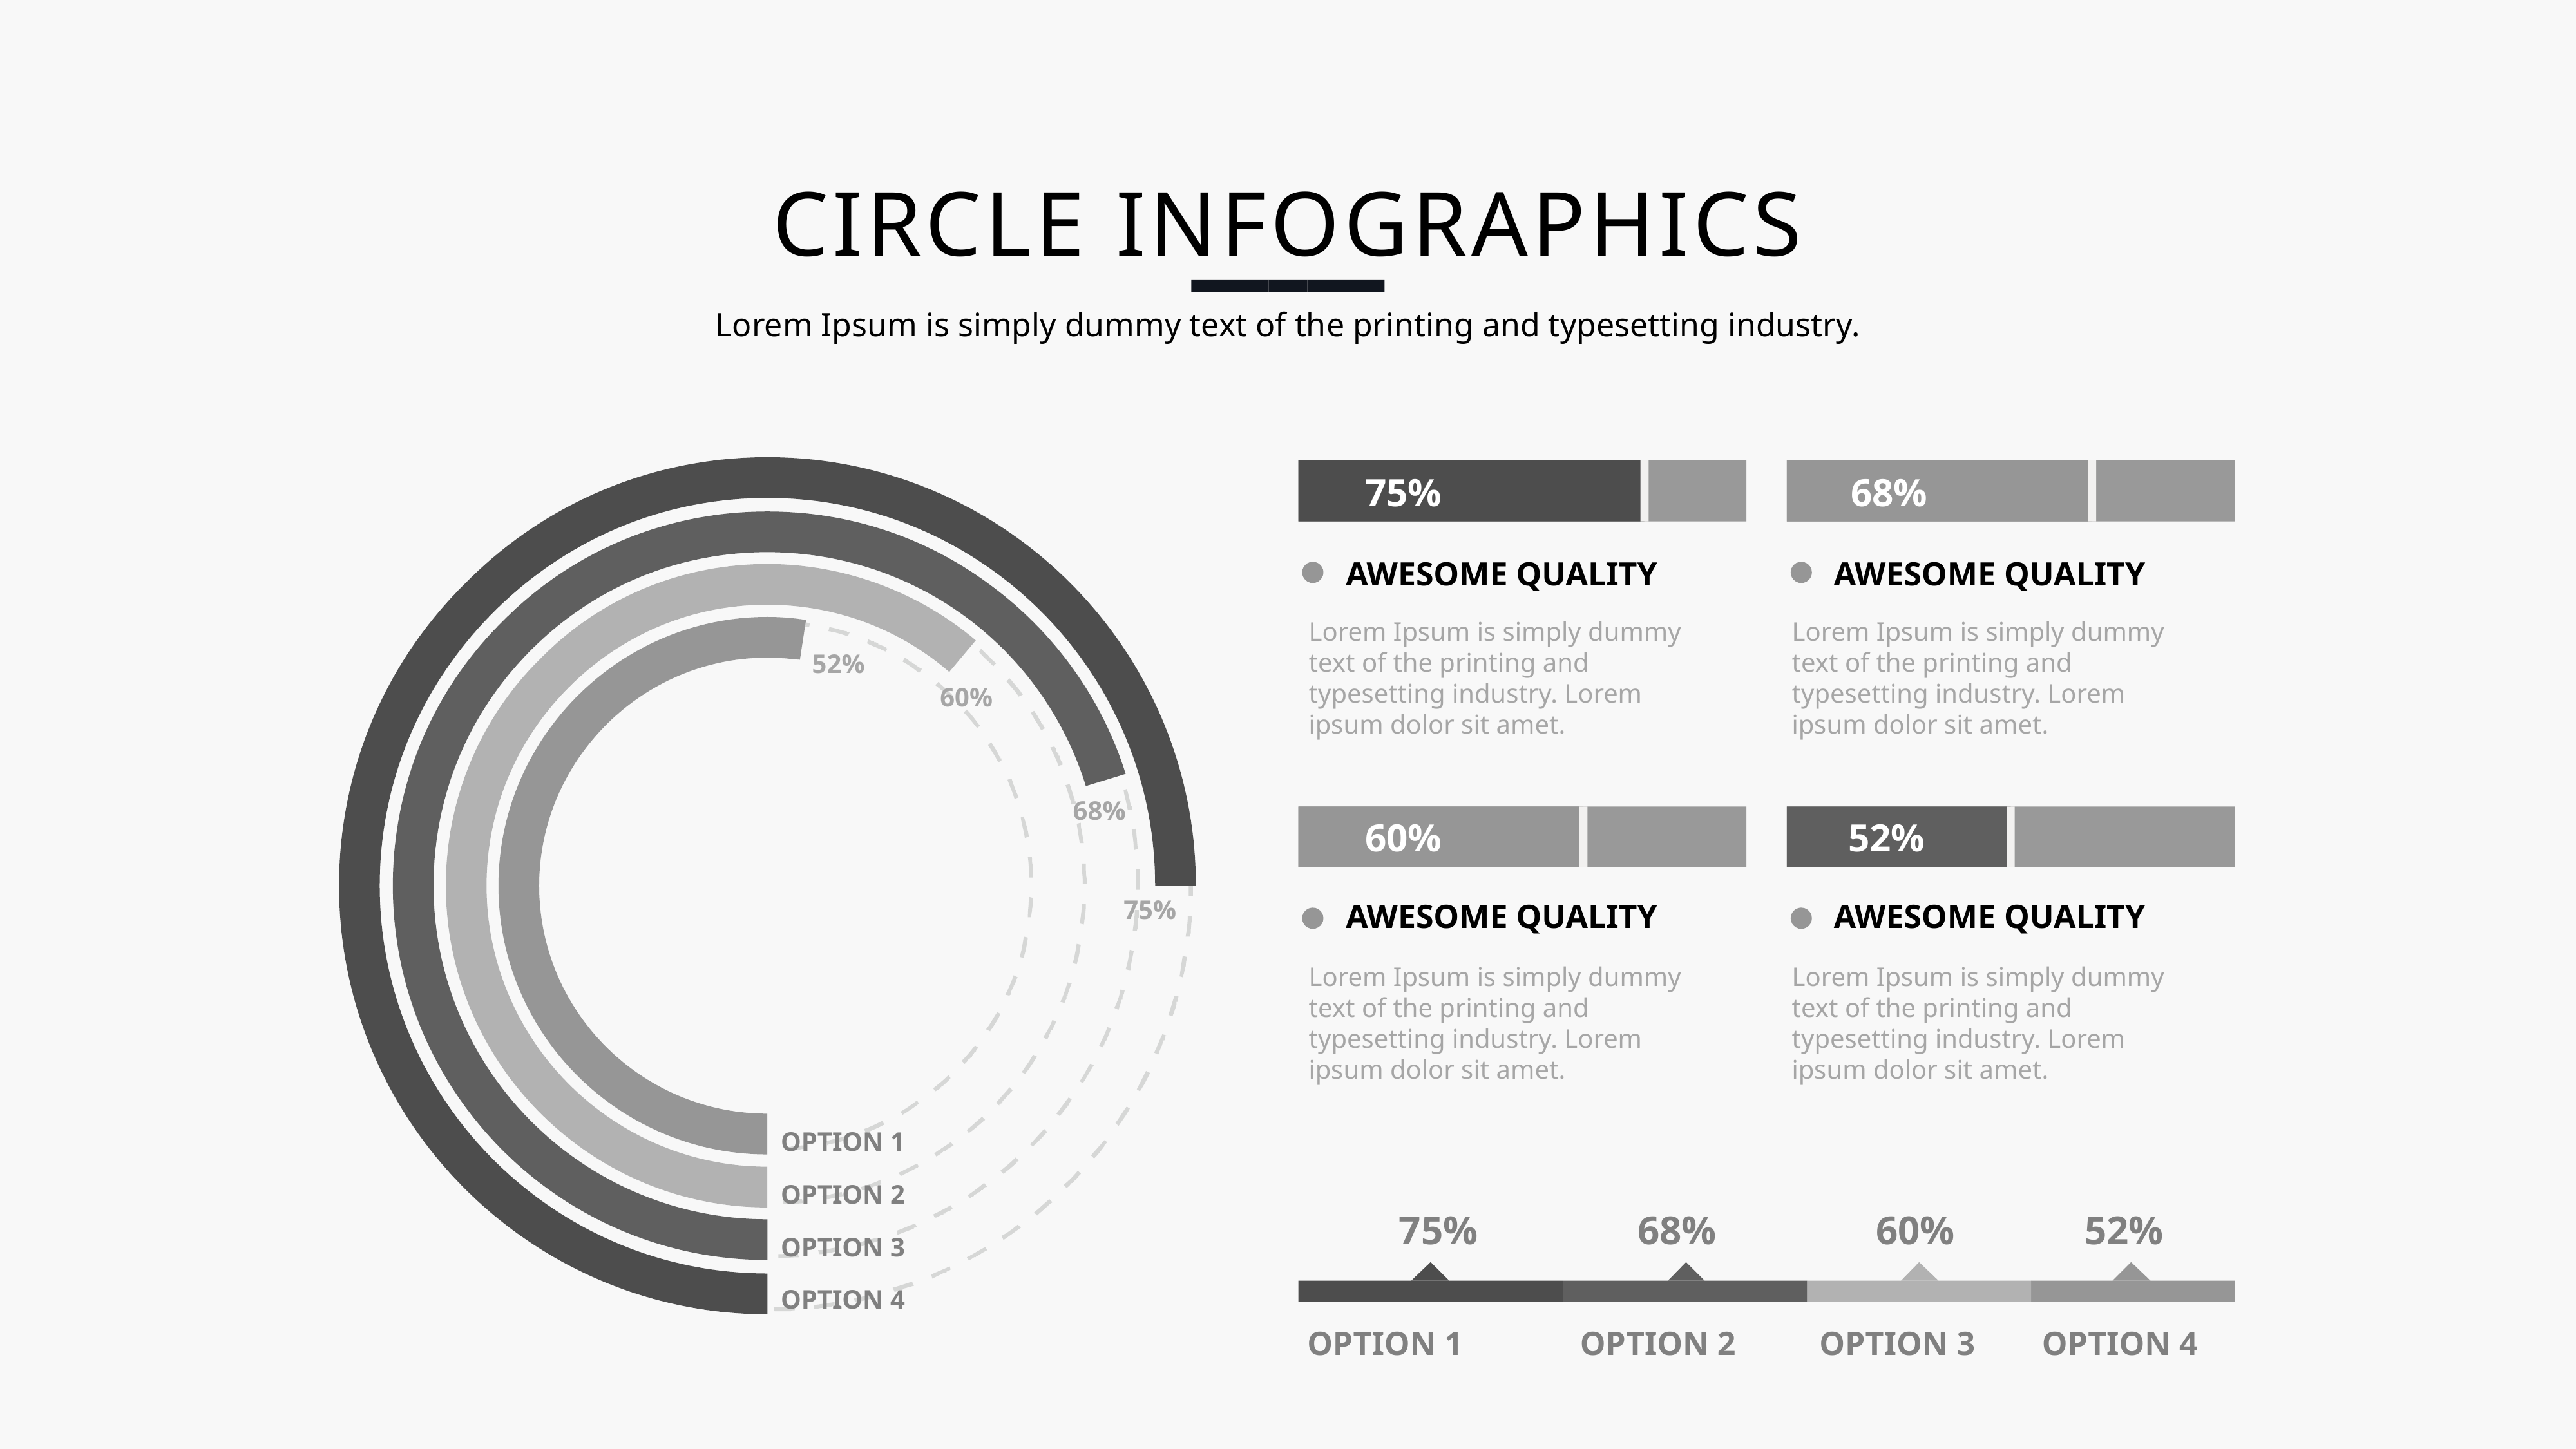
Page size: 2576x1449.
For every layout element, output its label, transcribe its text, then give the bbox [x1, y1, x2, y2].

text_box Lorem Ipsum is simply dummy text of the printing and typesetting industry. [506, 299, 2070, 348]
text_box [961, 1045, 978, 1064]
text_box 75% [1123, 893, 1240, 925]
text_box [1064, 1170, 1081, 1188]
text_box 60% [940, 681, 1056, 712]
text_box [1588, 806, 1747, 867]
text_box [1080, 904, 1086, 925]
text_box [986, 1012, 1001, 1032]
text_box [1640, 460, 1649, 522]
text_box [1168, 996, 1179, 1016]
text_box [1298, 1280, 1563, 1302]
text_box [828, 627, 850, 636]
text_box 52% [812, 647, 928, 679]
text_box [964, 712, 980, 728]
text_box [1114, 989, 1125, 1010]
text_box [1082, 863, 1087, 884]
text_box [2007, 806, 2015, 867]
text_box Lorem Ipsum is simply dummy text of the printing and typesetting industry. Lorem ipsum dolor sit amet. [1285, 949, 1718, 1090]
text_box [1563, 1280, 1808, 1302]
text_box 52% [1848, 814, 1965, 860]
text_box [1302, 908, 1323, 929]
text_box [934, 1142, 954, 1157]
text_box [498, 616, 806, 1155]
text_box [1022, 1054, 1037, 1074]
text_box [1080, 1063, 1094, 1083]
text_box [1000, 1157, 1019, 1174]
text_box [1027, 857, 1033, 878]
text_box [1411, 1262, 1449, 1281]
text_box [935, 682, 940, 689]
text_box [1099, 1027, 1112, 1048]
text_box AWESOME QUALITY [1346, 896, 1694, 935]
text_box [339, 457, 1187, 1314]
text_box [1065, 784, 1073, 805]
text_box [1791, 908, 1812, 929]
text_box [1154, 1034, 1167, 1055]
text_box [1136, 869, 1140, 890]
text_box [996, 1087, 1013, 1106]
text_box [1001, 1224, 1021, 1240]
text_box Lorem Ipsum is simply dummy text of the printing and typesetting industry. Lorem ipsum dolor sit amet. [1285, 603, 1718, 744]
text_box [966, 1117, 986, 1133]
text_box [2112, 1262, 2151, 1281]
text_box [1136, 1070, 1150, 1092]
text_box [1791, 562, 1812, 583]
text_box Lorem Ipsum is simply dummy text of the printing and typesetting industry. Lorem ipsum dolor sit amet. [1768, 603, 2201, 744]
text_box [1005, 975, 1018, 996]
text_box 68% [1851, 468, 1967, 515]
text_box [1027, 896, 1033, 918]
text_box [446, 564, 976, 1208]
text_box [2015, 806, 2235, 867]
text_box [1050, 746, 1063, 766]
text_box [773, 1307, 780, 1312]
text_box AWESOME QUALITY [1346, 553, 1694, 592]
text_box OPTION 1 OPTION 2 OPTION 3 OPTION 4 [780, 1110, 933, 1314]
text_box [968, 1182, 987, 1198]
text_box [1115, 1106, 1130, 1126]
text_box [2088, 460, 2097, 522]
text_box [1901, 1262, 1939, 1281]
text_box [1302, 562, 1323, 583]
text_box [1668, 1262, 1705, 1281]
text_box [1077, 826, 1084, 844]
text_box [933, 1266, 951, 1278]
text_box CIRCLE INFOGRAPHICS [128, 164, 2448, 278]
text_box 75% 68% 60% 52% [1398, 1206, 2230, 1253]
text_box [1132, 925, 1138, 931]
text_box [2032, 1280, 2235, 1302]
text_box [1579, 806, 1588, 867]
text_box [1091, 1140, 1108, 1159]
text_box [1056, 1097, 1072, 1116]
text_box [1188, 886, 1193, 893]
text_box [1298, 806, 1579, 867]
text_box [1808, 1280, 2032, 1302]
text_box 75% [1365, 468, 1482, 515]
text_box [1131, 828, 1138, 851]
text_box Lorem Ipsum is simply dummy text of the printing and typesetting industry. Lorem ipsum dolor sit amet. [1768, 949, 2201, 1090]
text_box [1786, 460, 2088, 522]
text_box [1150, 810, 1196, 886]
text_box [978, 649, 997, 667]
text_box 60% [1365, 814, 1482, 860]
text_box [967, 1247, 987, 1260]
text_box [1007, 779, 1019, 799]
text_box [1043, 1020, 1056, 1040]
text_box [1031, 712, 1045, 730]
text_box [392, 511, 1126, 1260]
text_box [1034, 1199, 1053, 1216]
text_box [1179, 956, 1187, 978]
text_box 68% [1073, 794, 1189, 826]
text_box [904, 1100, 919, 1110]
text_box OPTION 1 OPTION 2 OPTION 3 OPTION 4 [1307, 1323, 2235, 1362]
text_box [1786, 806, 2007, 867]
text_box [1191, 279, 1385, 292]
text_box [2097, 460, 2235, 522]
text_box [1020, 816, 1029, 838]
text_box [1298, 460, 1640, 522]
text_box AWESOME QUALITY [1833, 896, 2182, 935]
text_box [1123, 789, 1129, 794]
text_box [1060, 982, 1072, 1003]
text_box AWESOME QUALITY [1833, 553, 2182, 592]
text_box [1185, 925, 1192, 937]
text_box [805, 622, 810, 627]
text_box [1073, 943, 1081, 965]
text_box [1649, 460, 1747, 522]
text_box [933, 1075, 951, 1092]
text_box [988, 742, 1002, 762]
text_box [1020, 936, 1028, 958]
text_box [1125, 949, 1134, 971]
text_box [933, 1205, 953, 1219]
text_box [1029, 1129, 1047, 1146]
text_box [867, 639, 886, 647]
